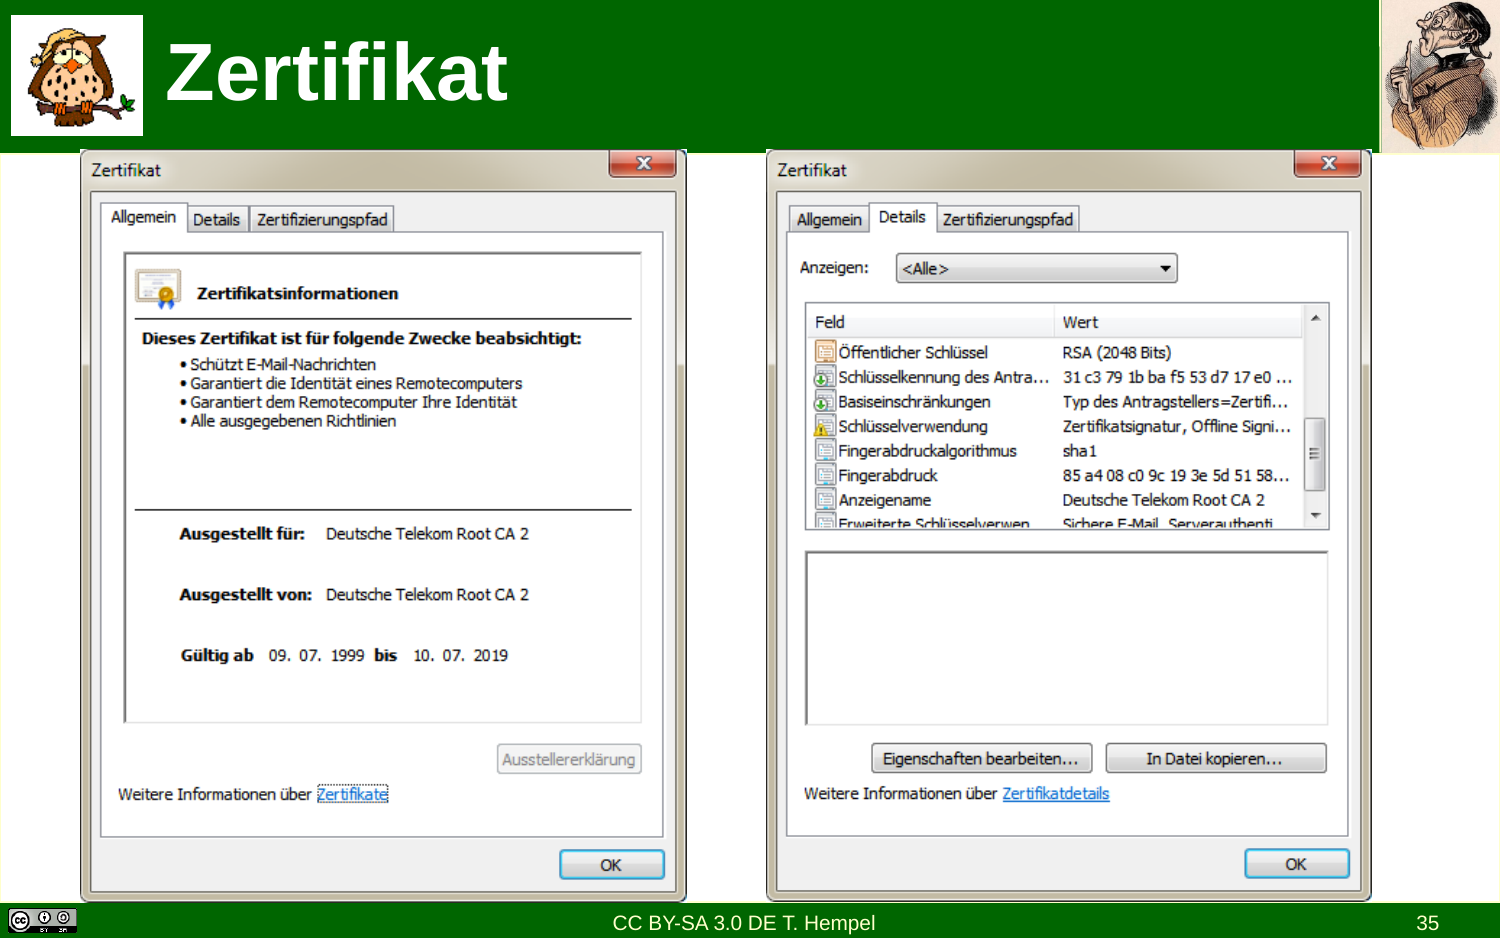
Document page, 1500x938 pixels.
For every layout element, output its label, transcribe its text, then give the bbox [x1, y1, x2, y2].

picture [1381, 0, 1500, 153]
slide_number 35 [1104, 901, 1455, 927]
picture [8, 908, 77, 933]
title Zertifikat [150, 17, 1365, 125]
picture [80, 149, 687, 903]
picture [11, 15, 143, 136]
picture [766, 149, 1372, 903]
footer CC BY-SA 3.0 DE T. Hempel [419, 901, 1069, 927]
